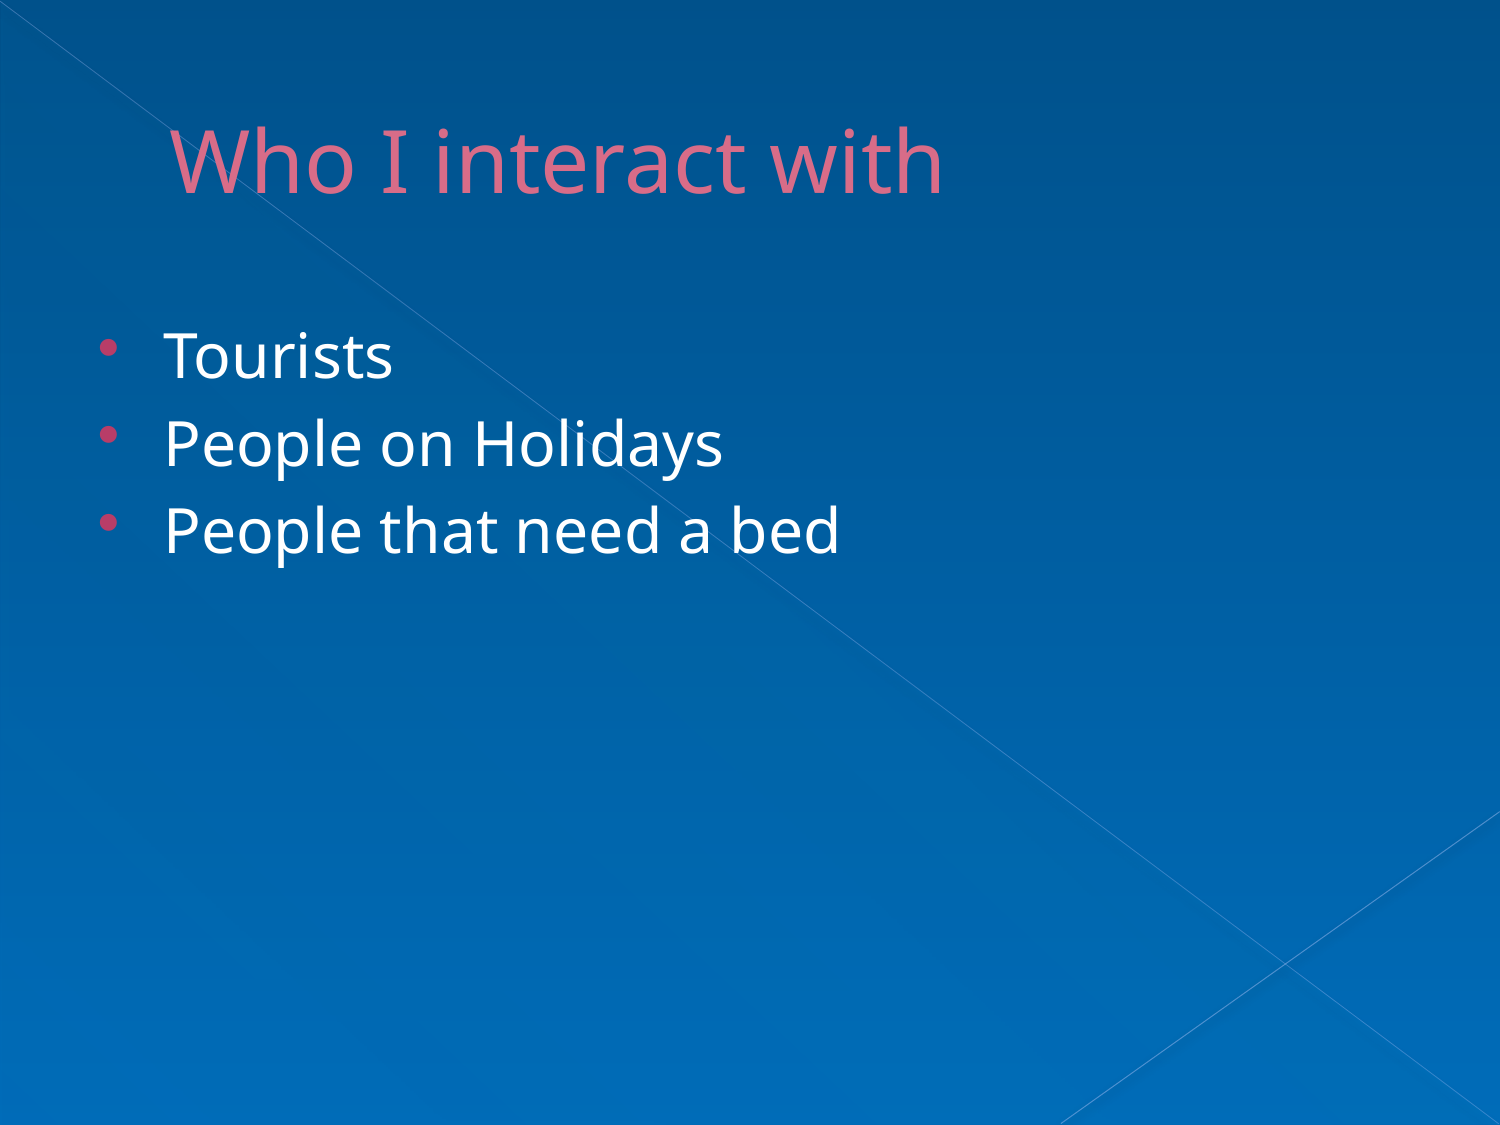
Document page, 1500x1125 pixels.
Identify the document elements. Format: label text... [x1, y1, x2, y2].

list Tourists People on Holidays People that need a bed [75, 308, 1425, 1059]
title Who I interact with [75, 43, 1425, 274]
